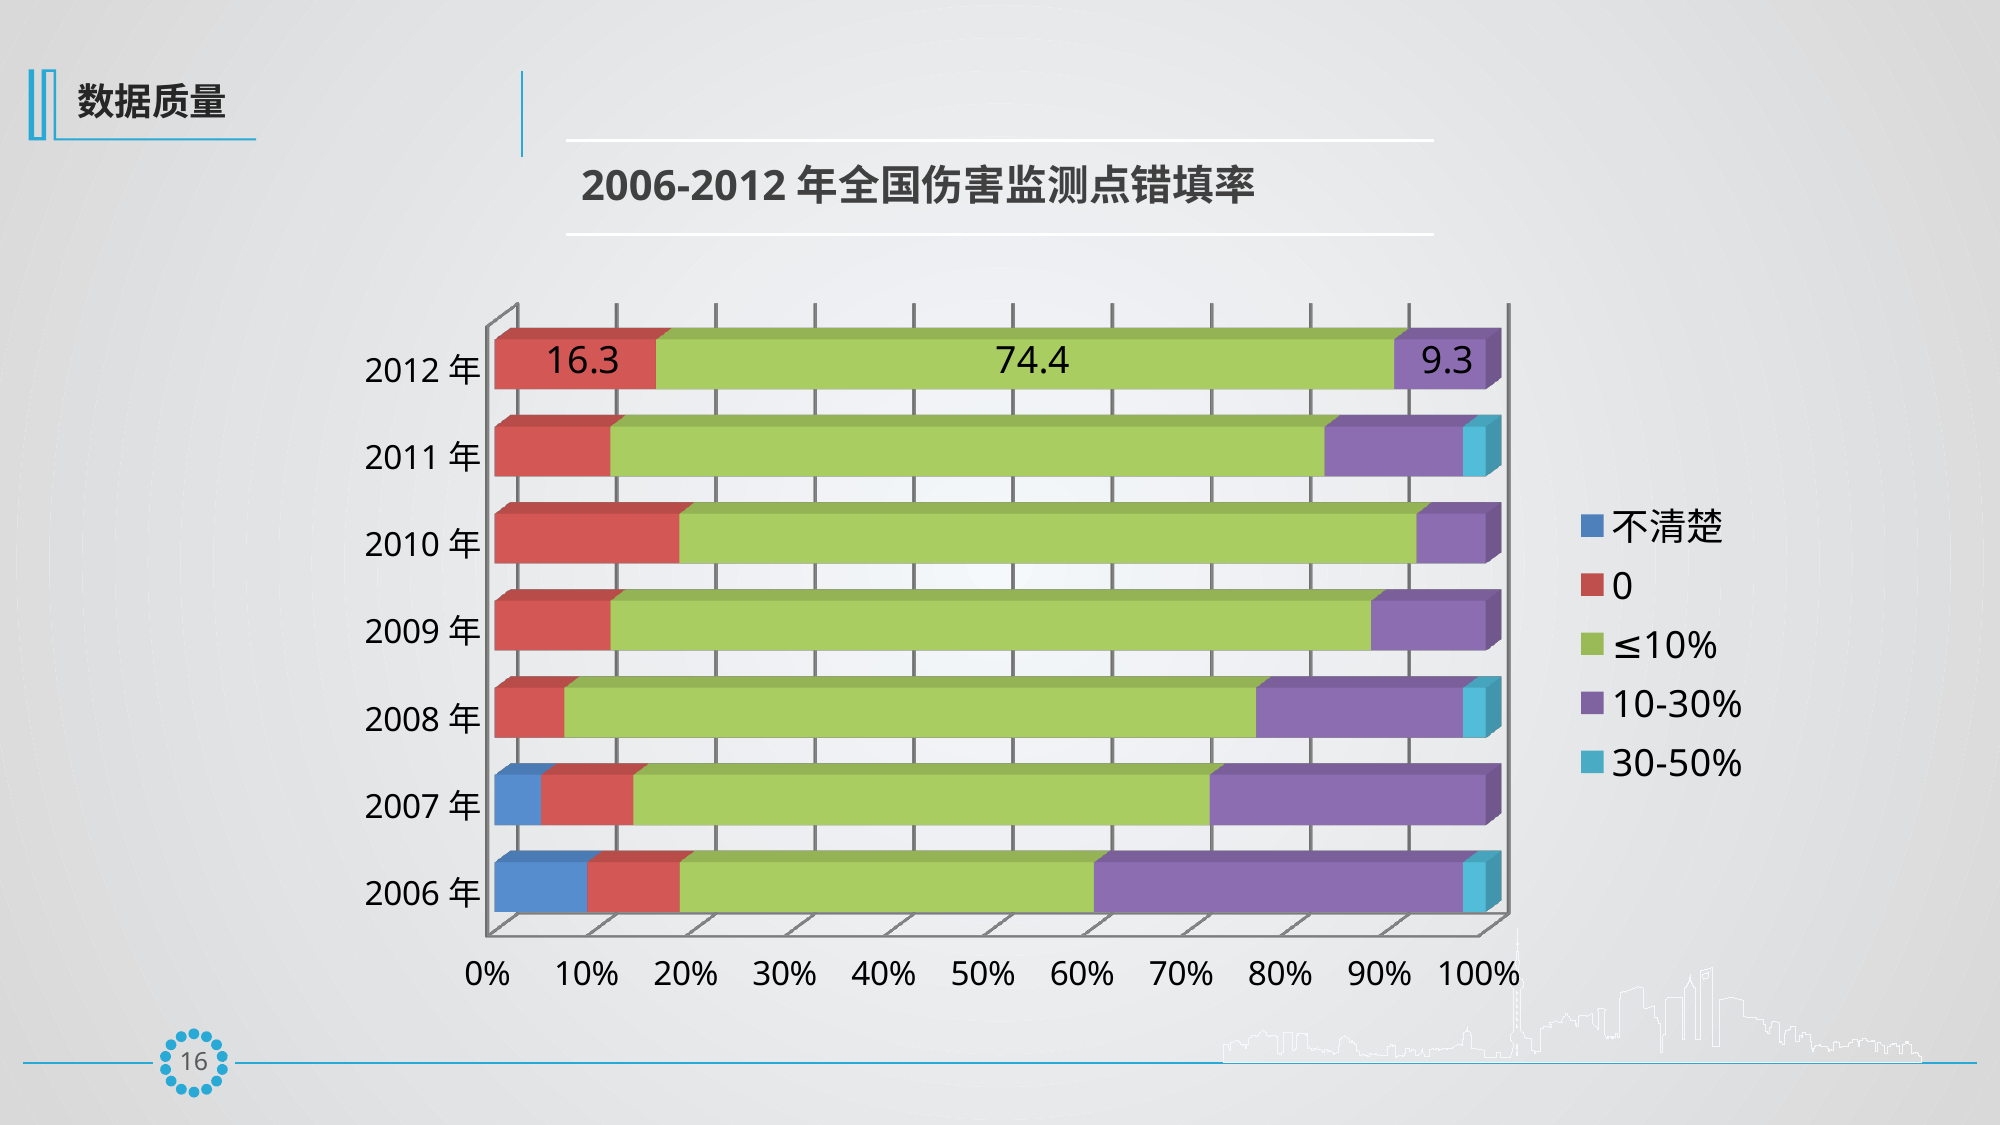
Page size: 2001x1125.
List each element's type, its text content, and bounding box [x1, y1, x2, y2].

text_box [565, 140, 1434, 235]
slide_number 15 [169, 1039, 218, 1086]
text_box 数据质量 [62, 70, 250, 130]
chart [314, 278, 1769, 1010]
